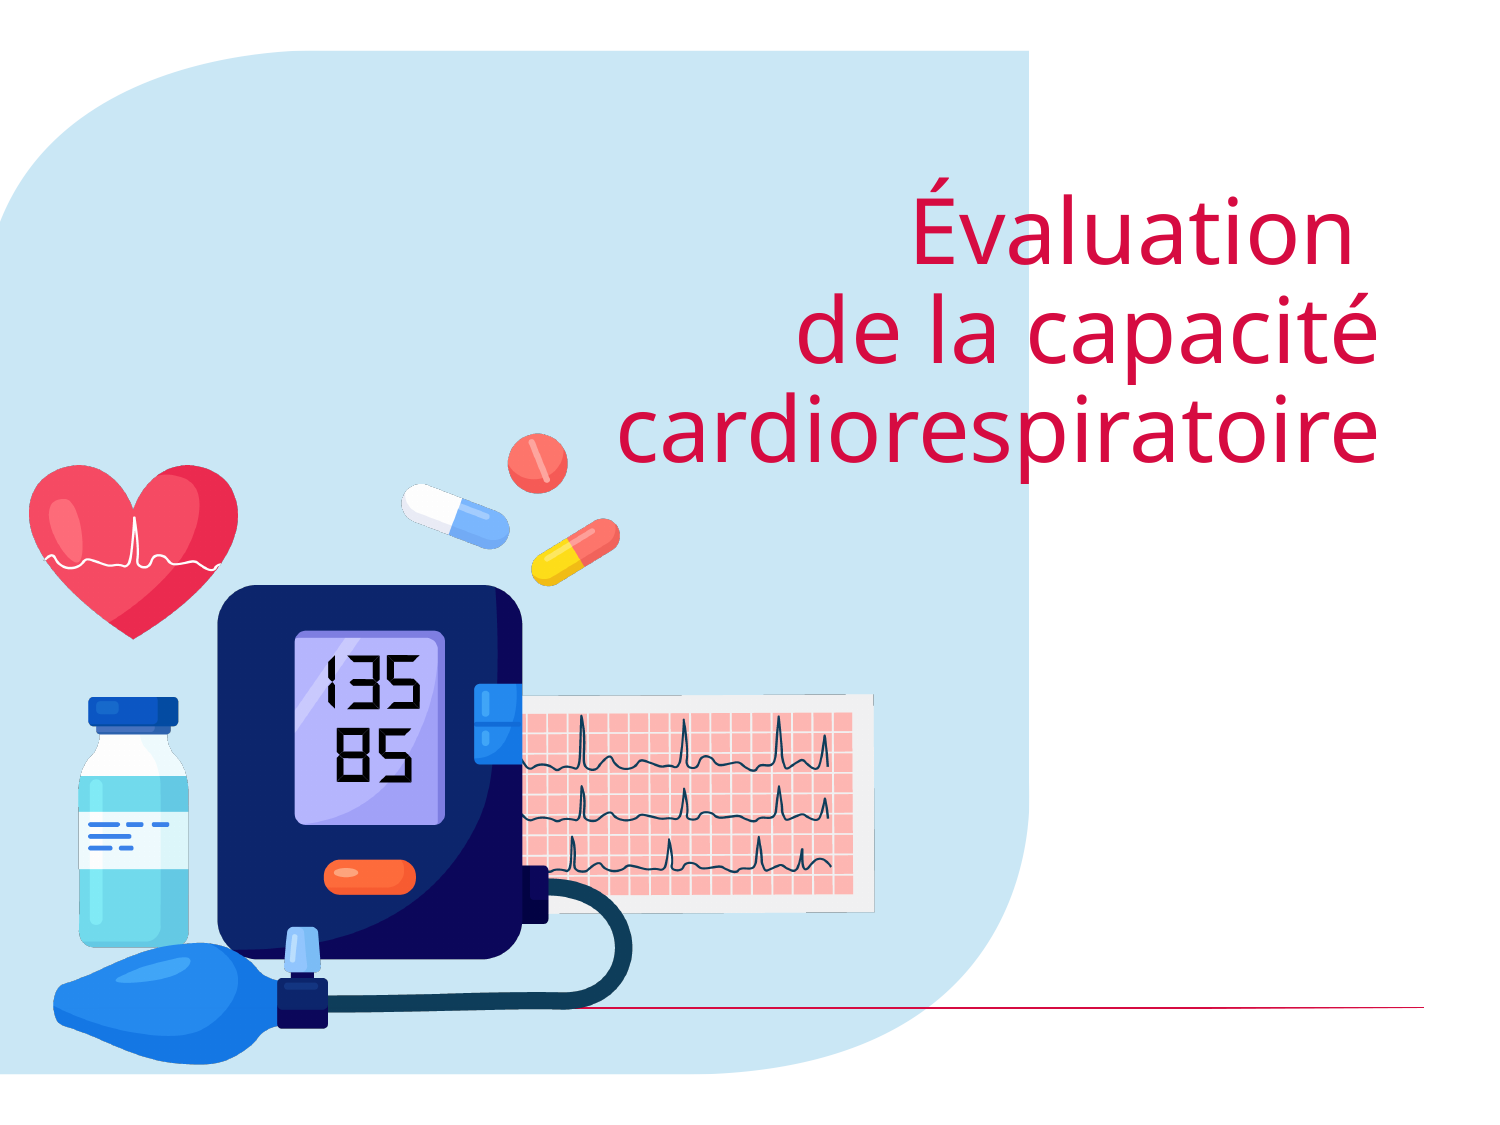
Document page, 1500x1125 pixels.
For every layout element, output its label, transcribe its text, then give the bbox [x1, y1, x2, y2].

title Évaluation de la capacité cardiorespiratoire [571, 59, 1397, 719]
picture [0, 0, 1500, 1125]
